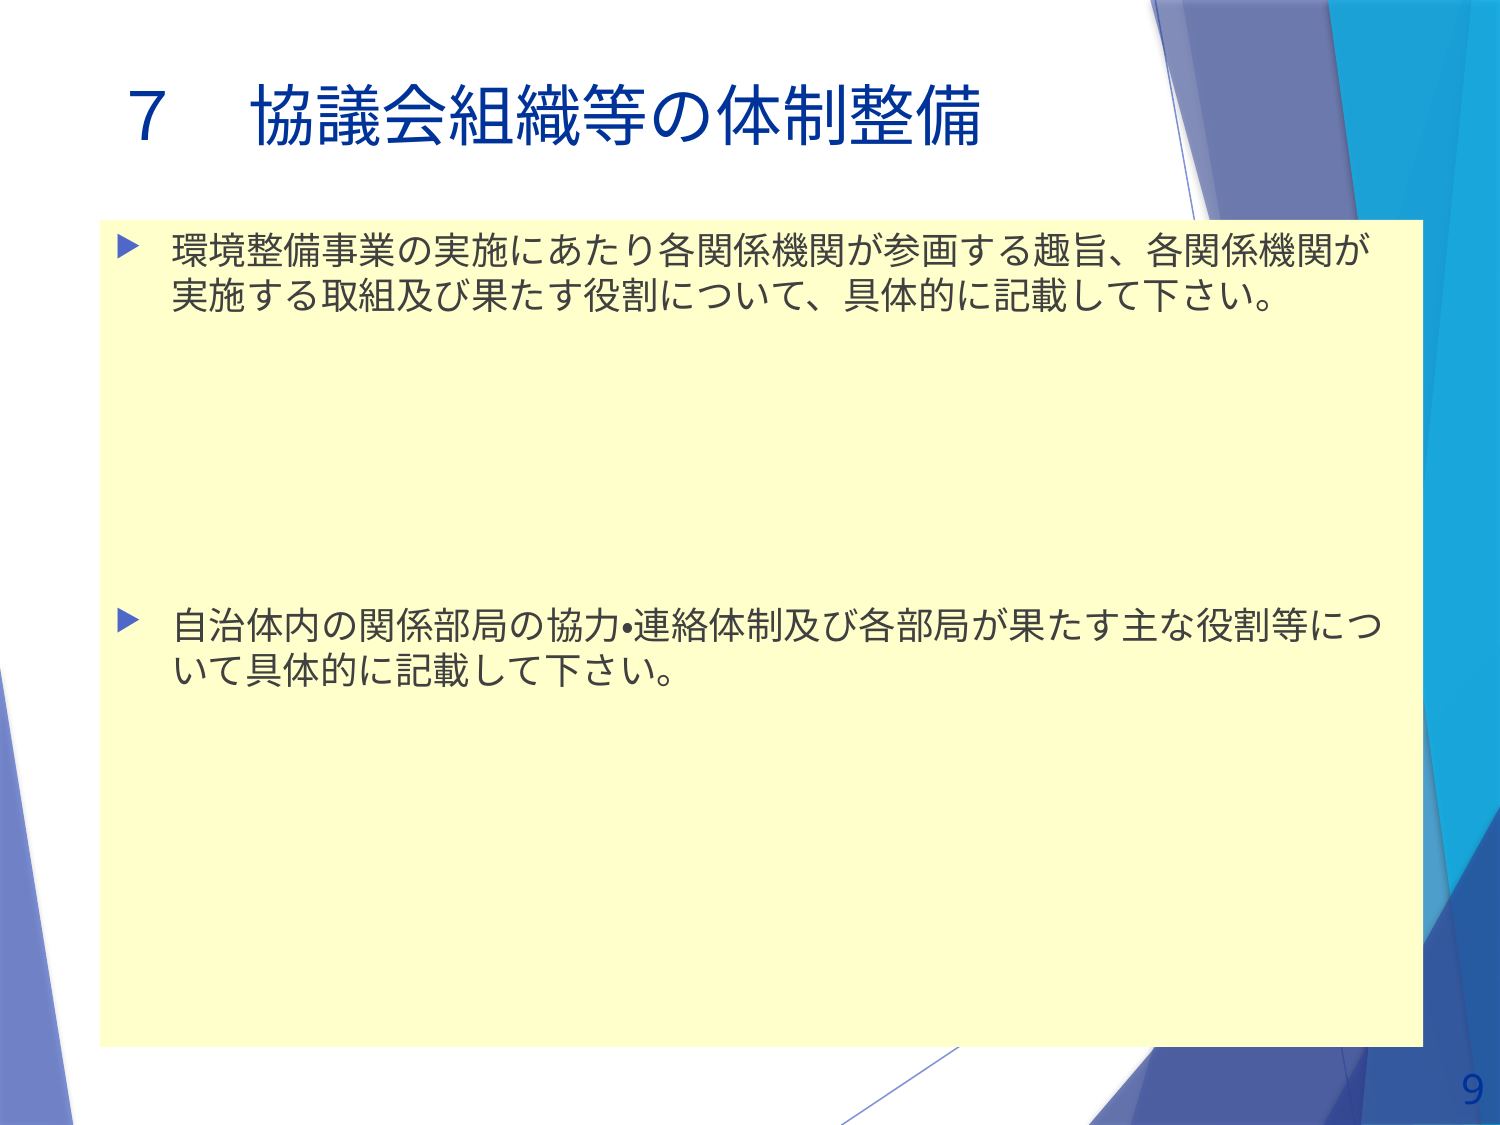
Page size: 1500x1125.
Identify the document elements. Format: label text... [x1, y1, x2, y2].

slide_number 8 [1415, 1061, 1500, 1122]
title ７ 協議会組織等の体制整備 [99, 66, 1355, 173]
list 環境整備事業の実施にあたり各関係機関が参画する趣旨、各関係機関が実施する取組及び果たす役割について、具体的に記載して下さい。 自治体内の関係部局の協力・連絡体制及び各部局が果たす主な役割等について具体的に記載して下さい。 [99, 219, 1424, 1047]
